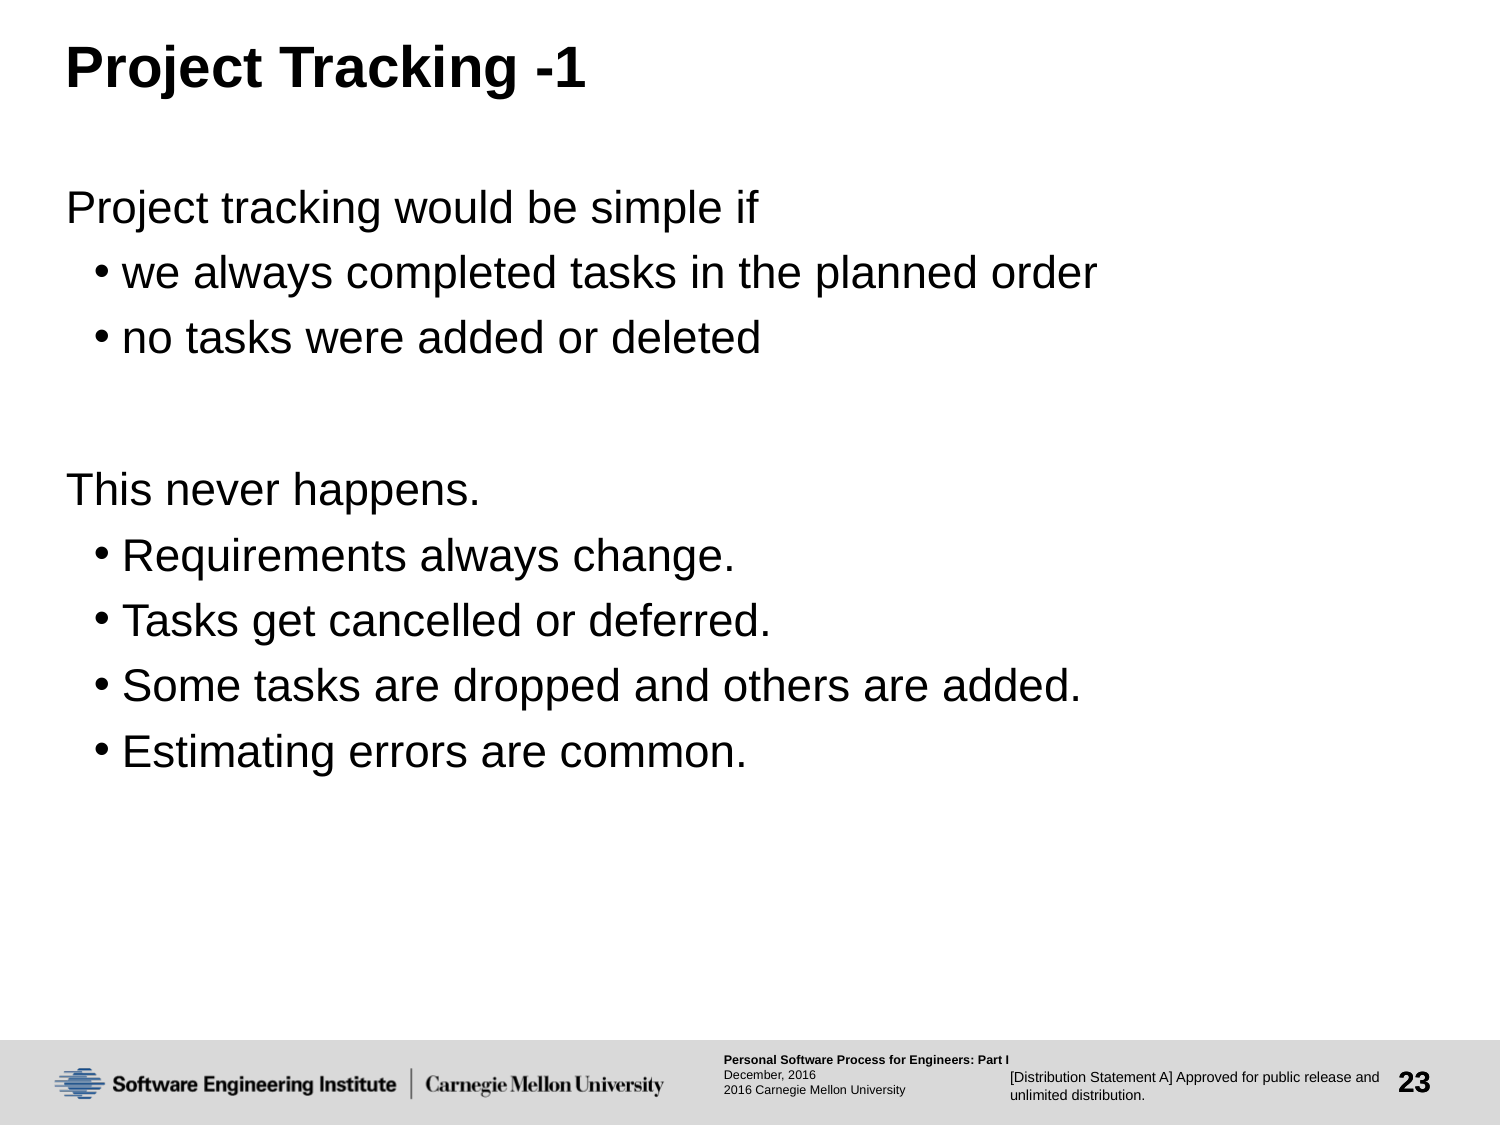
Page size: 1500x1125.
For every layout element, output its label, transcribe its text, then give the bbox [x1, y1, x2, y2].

title Project Tracking -1 [65, 37, 1313, 148]
picture [46, 1061, 673, 1104]
list Project tracking would be simple if we always completed tasks in the planned order no tasks were added or deleted This never happens. Requirements always change. Tasks get cancelled or deferred. Some tasks are dropped and others are added. Estimating errors are common. [65, 177, 1431, 1000]
